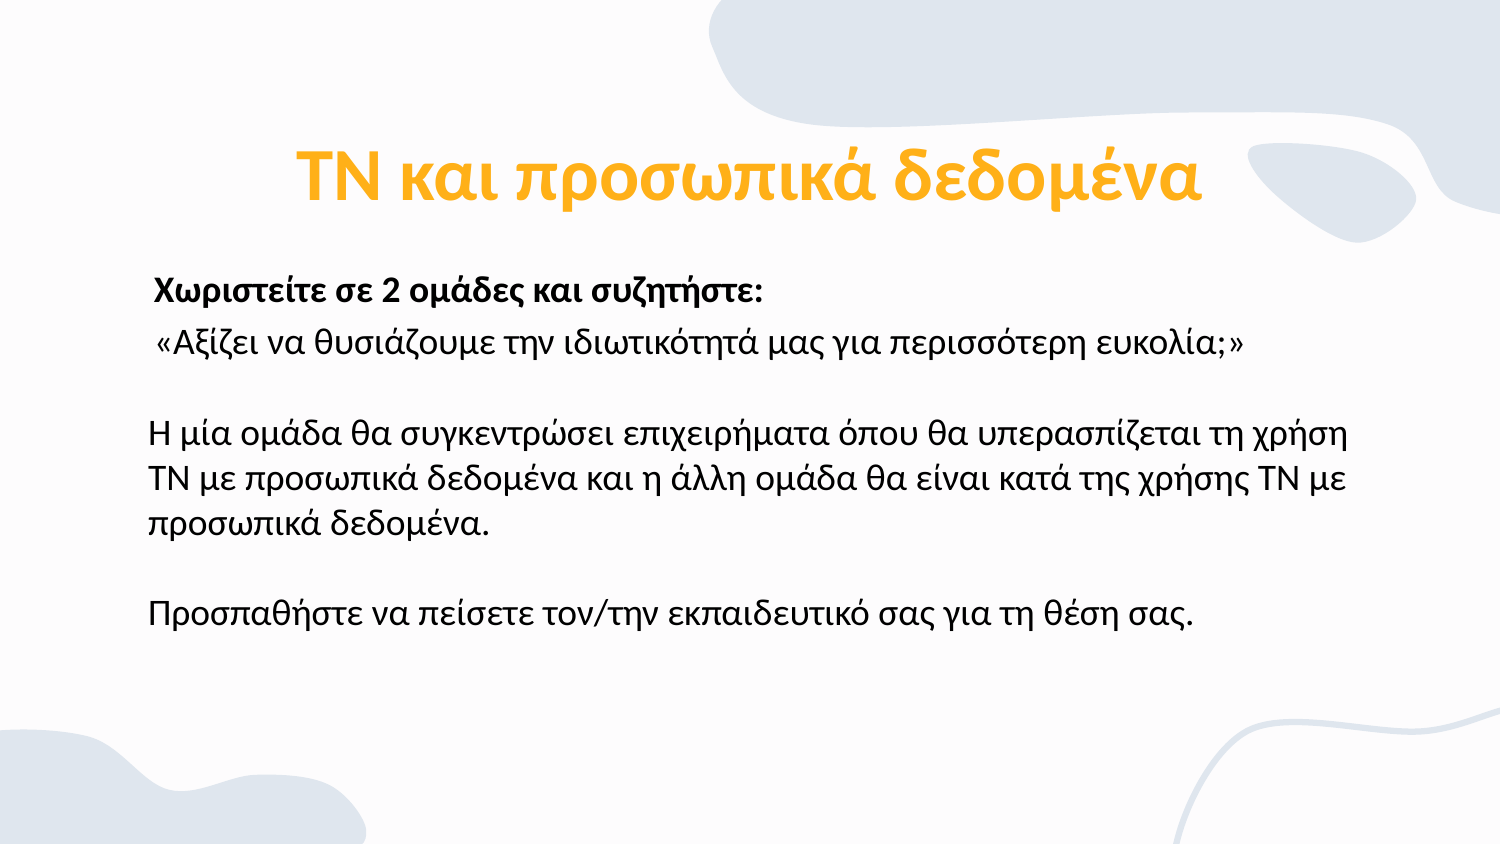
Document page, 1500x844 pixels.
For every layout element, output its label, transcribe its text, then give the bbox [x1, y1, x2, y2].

title Χωριστείτε σε 2 ομάδες και συζητήστε: «Αξίζει να θυσιάζουμε την ιδιωτικότητά μας για περισσότερη ευκολία;» [138, 243, 1500, 412]
text_box Η μία ομάδα θα συγκεντρώσει επιχειρήματα όπου θα υπερασπίζεται τη χρήση ΤΝ με προσωπικά δεδομένα και η άλλη ομάδα θα είναι κατά της χρήσης ΤΝ με προσωπικά δεδομένα. Προσπαθήστε να πείσετε τον/την εκπαιδευτικό σας για τη θέση σας. [133, 400, 1367, 641]
text_box ΤΝ και προσωπικά δεδομένα [0, 117, 1500, 223]
